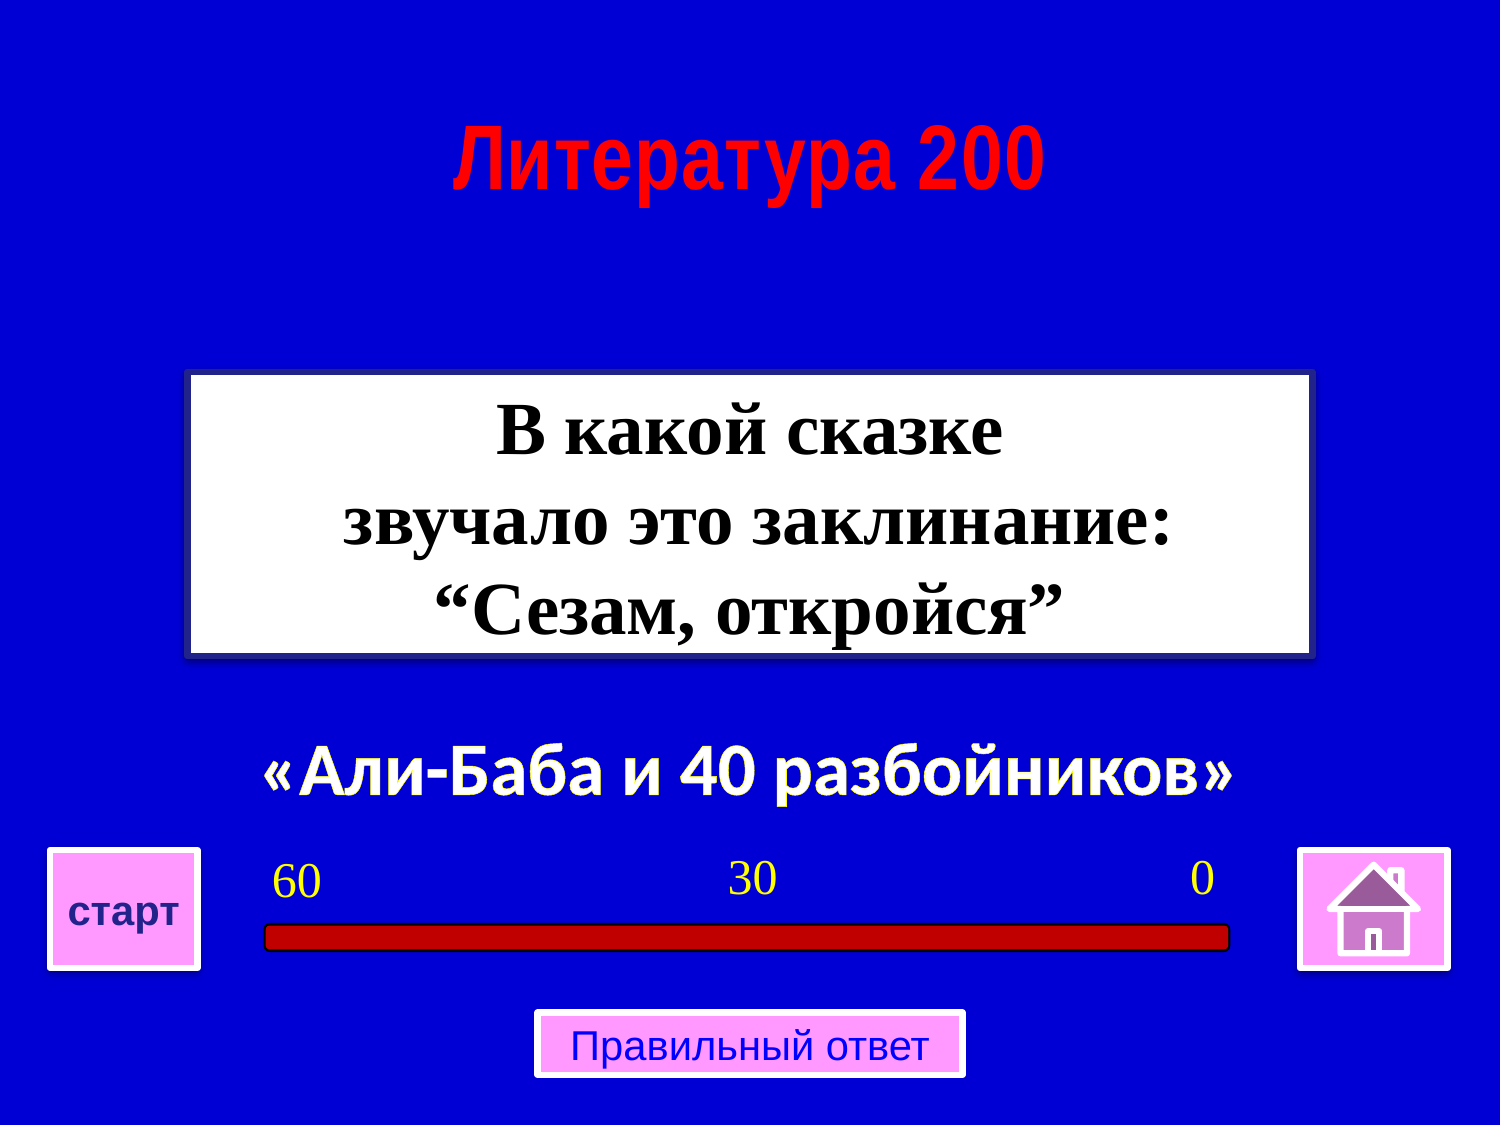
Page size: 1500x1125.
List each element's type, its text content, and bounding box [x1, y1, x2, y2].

text_box В какой сказке звучало это заклинание: “Сезам, откройся” [184, 369, 1316, 659]
text_box Правильный ответ [535, 1010, 965, 1077]
text_box старт [47, 847, 201, 971]
text_box [263, 923, 1231, 952]
text_box 60 [257, 840, 337, 915]
text_box 0 [1175, 837, 1231, 913]
text_box 30 [712, 837, 793, 913]
text_box Литература 200 [324, 99, 1175, 205]
text_box «Али-Баба и 40 разбойников» [0, 712, 1500, 818]
text_box [1297, 847, 1451, 971]
